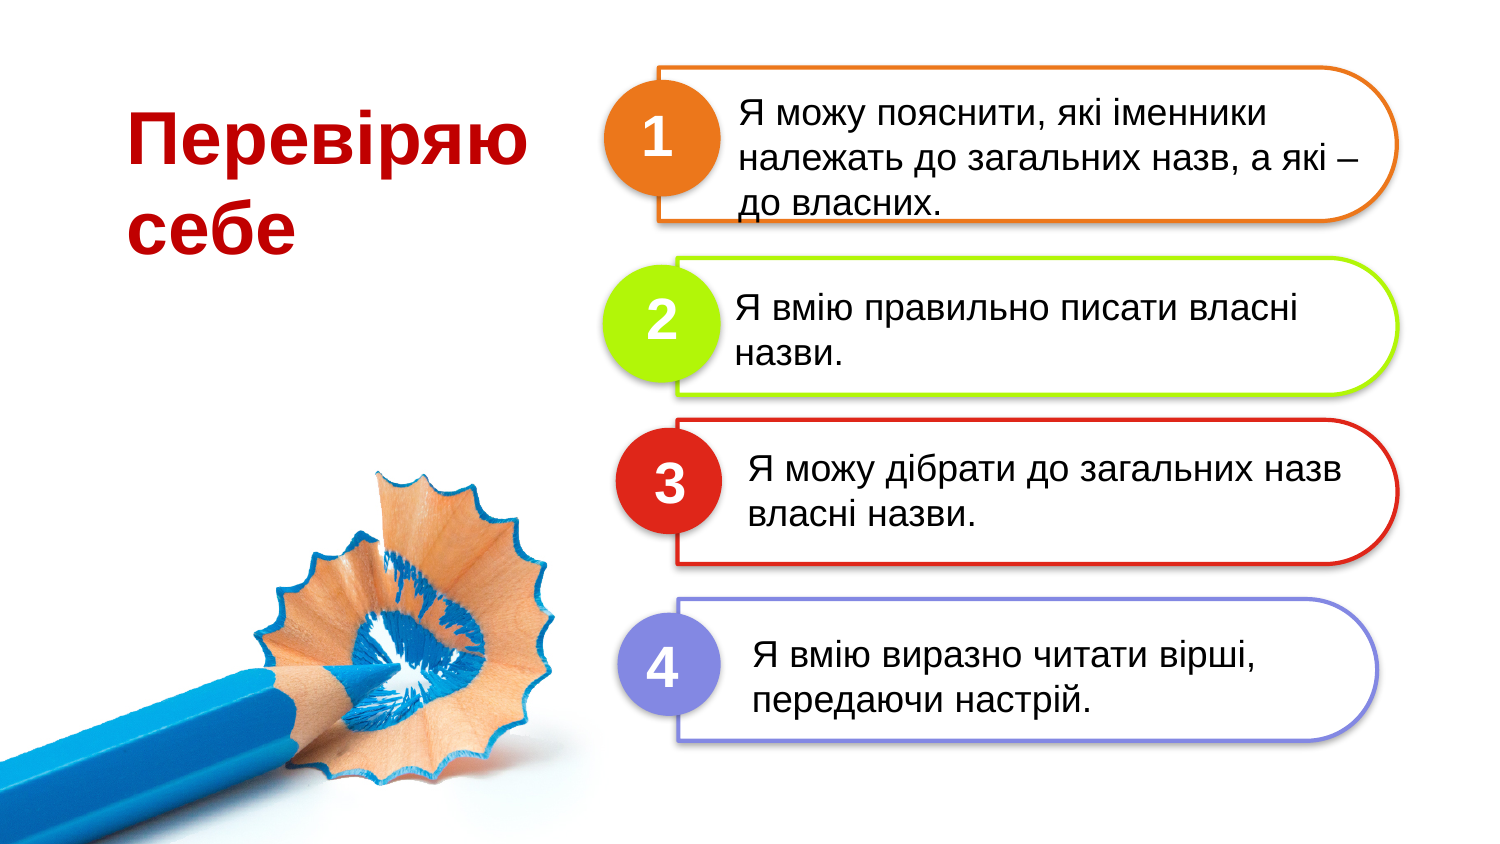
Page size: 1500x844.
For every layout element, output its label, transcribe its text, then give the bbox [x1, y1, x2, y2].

text_box Я вмію правильно писати власні назви. [719, 275, 1397, 380]
text_box 1 [614, 90, 702, 176]
text_box Я можу пояснити, які іменники належать до загальних назв, а які – до власних. [723, 80, 1393, 231]
text_box [616, 628, 631, 701]
text_box [603, 104, 614, 173]
picture [0, 469, 636, 844]
text_box Я можу дібрати до загальних назв власні назви. [732, 436, 1434, 542]
text_box [677, 598, 1360, 742]
text_box [676, 419, 1379, 565]
text_box [1393, 118, 1398, 171]
text_box [658, 162, 723, 222]
text_box [676, 257, 1376, 300]
text_box Я вмію виразно читати вірші, передаючи настрій. [737, 622, 1379, 728]
text_box 4 [631, 621, 694, 707]
text_box 2 [631, 273, 694, 359]
text_box [601, 263, 719, 384]
text_box [638, 611, 722, 717]
text_box [614, 427, 723, 535]
text_box [676, 354, 1373, 396]
text_box [658, 66, 1364, 121]
text_box [617, 94, 722, 198]
list Перевіряю себе [112, 79, 578, 281]
text_box 3 [639, 437, 702, 523]
text_box [628, 79, 697, 90]
